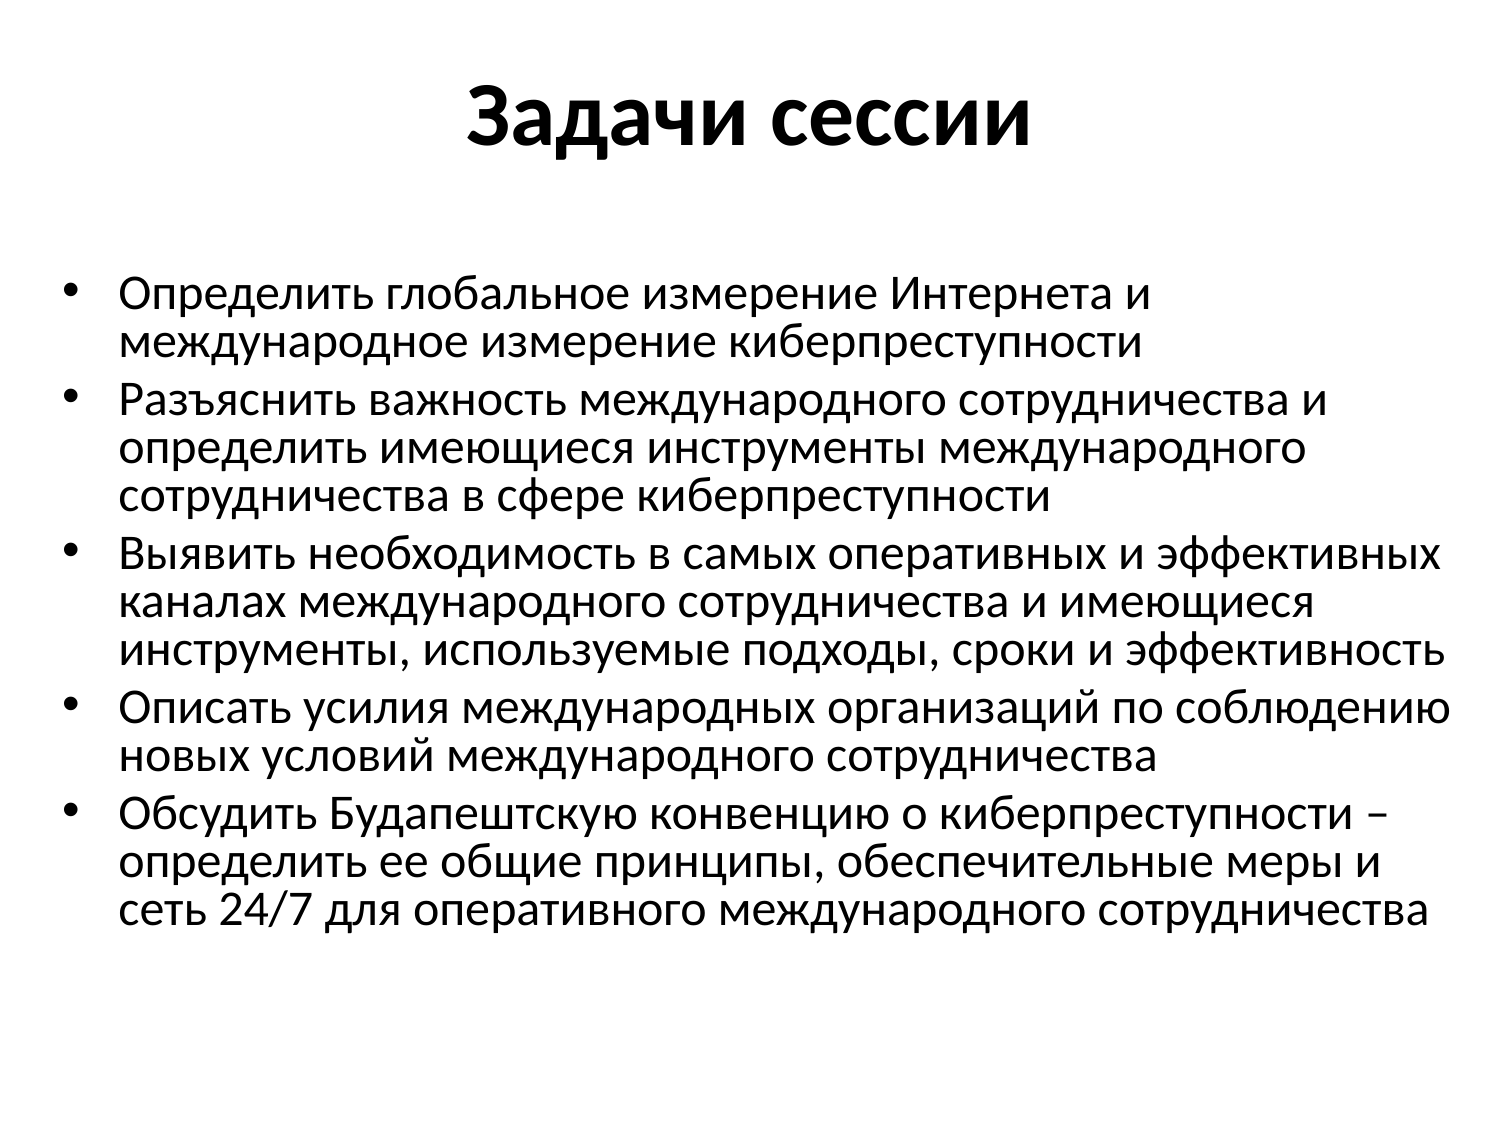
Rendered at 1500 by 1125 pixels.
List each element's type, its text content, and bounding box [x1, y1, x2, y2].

list Определить глобальное измерение Интернета и международное измерение киберпреступности Разъяснить важность международного сотрудничества и определить имеющиеся инструменты международного сотрудничества в сфере киберпреступности Выявить необходимость в самых оперативных и эффективных каналах международного сотрудничества и имеющиеся инструменты, используемые подходы, сроки и эффективность Описать усилия международных организаций по соблюдению новых условий международного сотрудничества Обсудить Будапештскую конвенцию о киберпреступности – определить ее общие принципы, обеспечительные меры и сеть 24/7 для оперативного международного сотрудничества [47, 264, 1472, 1005]
title Задачи сессии [75, 45, 1425, 172]
